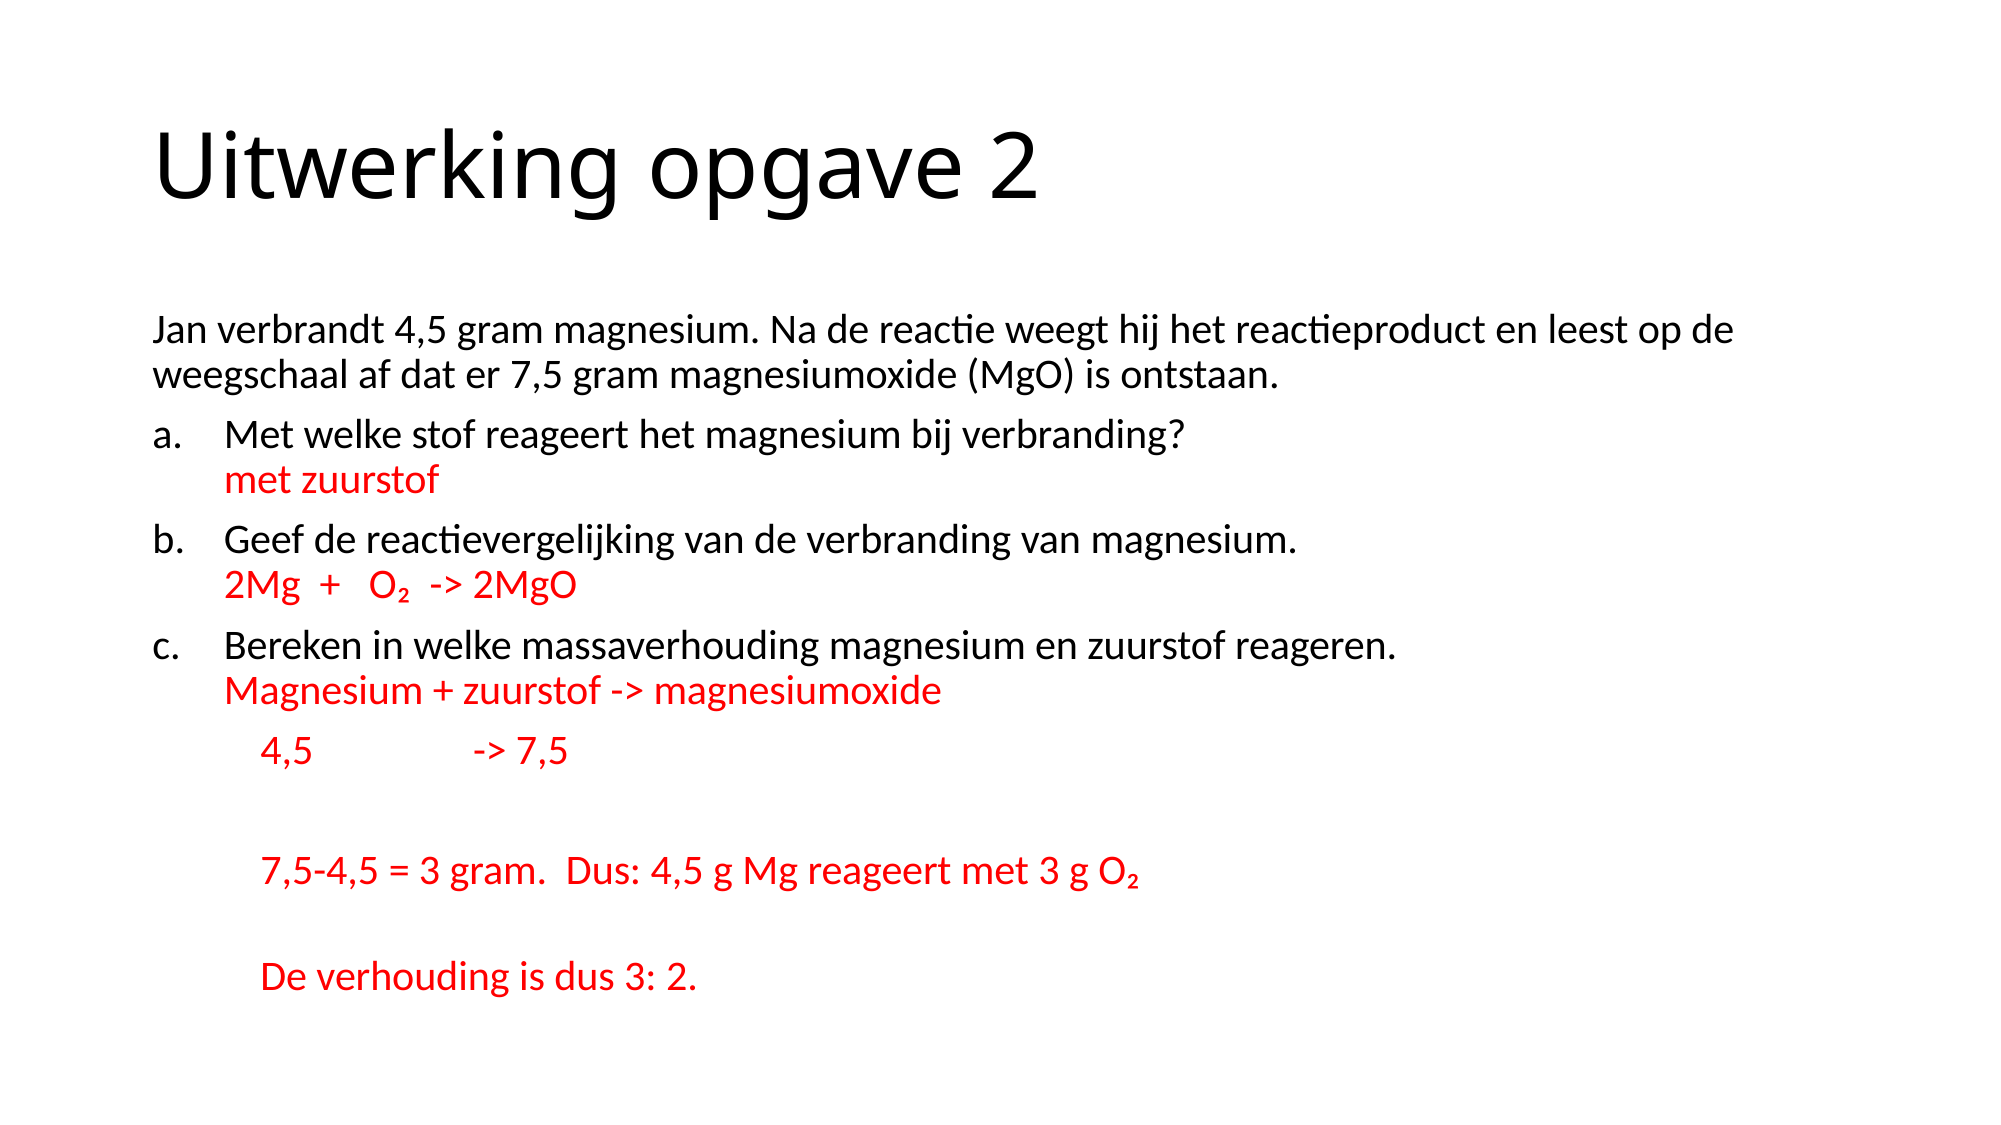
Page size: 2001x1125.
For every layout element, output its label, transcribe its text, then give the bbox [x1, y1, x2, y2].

title Uitwerking opgave 2 [137, 59, 1863, 278]
list Jan verbrandt 4,5 gram magnesium. Na de reactie weegt hij het reactieproduct en leest op de weegschaal af dat er 7,5 gram magnesiumoxide (MgO) is ontstaan. Met welke stof reageert het magnesium bij verbranding? met zuurstof Geef de reactievergelijking van de verbranding van magnesium. 2Mg + O₂ -> 2MgO Bereken in welke massaverhouding magnesium en zuurstof reageren. Magnesium + zuurstof -> magnesiumoxide 4,5 -> 7,5 7,5-4,5 = 3 gram. Dus: 4,5 g Mg reageert met 3 g O₂ De verhouding is dus 3: 2. [137, 299, 1863, 1014]
